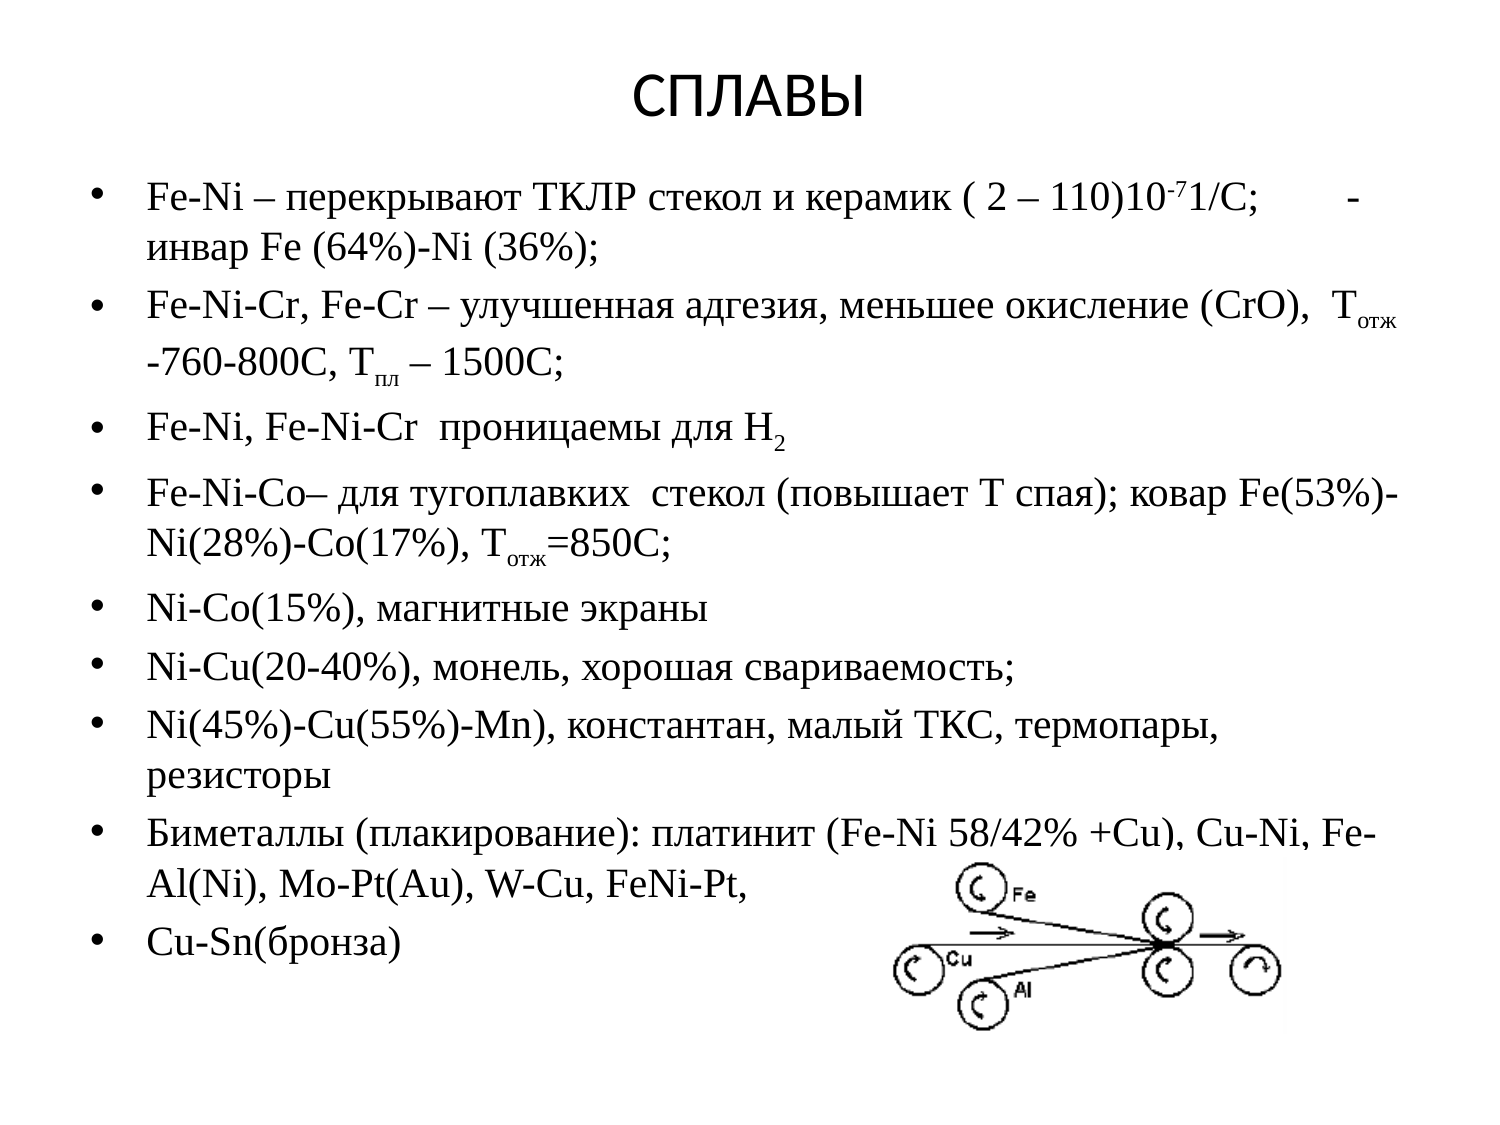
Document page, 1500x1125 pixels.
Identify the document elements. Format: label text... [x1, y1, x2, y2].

picture [855, 850, 1383, 1034]
list Fe-Ni – перекрывают ТКЛР стекол и керамик ( 2 – 110)10-71/С; - инвар Fe (64%)-Ni (36%); Fe-Ni-Cr, Fe-Cr – улучшенная адгезия, меньшее окисление (CrO), Тотж -760-800С, Тпл – 1500С; Fe-Ni, Fe-Ni-Cr проницаемы для Н2 Fe-Ni-Cо– для тугоплавких стекол (повышает Т спая); ковар Fe(53%)-Ni(28%)-Cо(17%), Тотж=850С; Ni-Cо(15%), магнитные экраны Ni-Cu(20-40%), монель, хорошая свариваемость; Ni(45%)-Cu(55%)-Mn), константан, малый ТКС, термопары, резисторы Биметаллы (плакирование): платинит (Fe-Ni 58/42% +Cu), Cu-Ni, Fe-Al(Ni), Mo-Pt(Au), W-Cu, FeNi-Pt, Cu-Sn(бронза) [75, 160, 1425, 1005]
title СПЛАВЫ [183, 45, 1317, 138]
